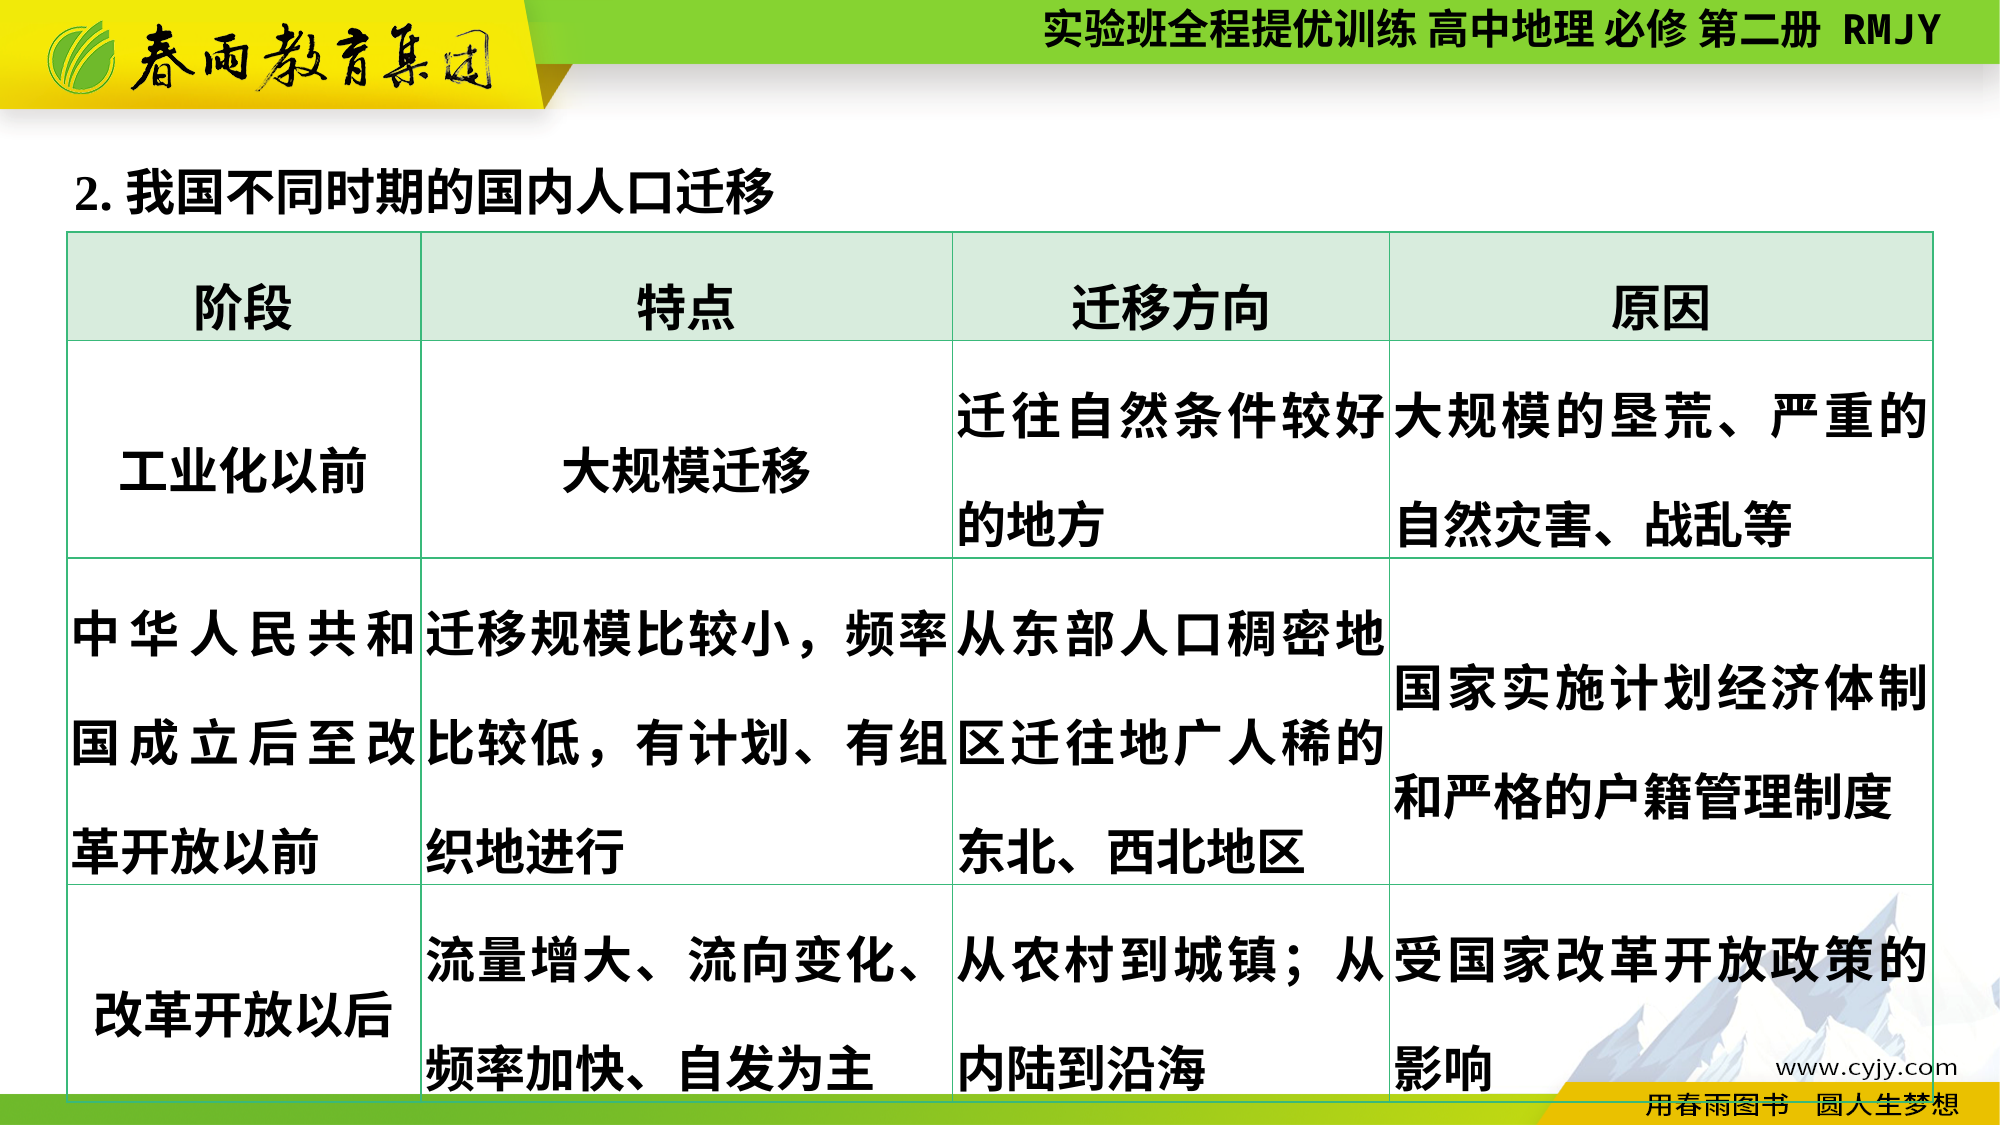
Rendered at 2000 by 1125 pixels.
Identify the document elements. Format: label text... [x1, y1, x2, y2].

table_cell 从东部人口稠密地区迁往地广人稀的东北、西北地区 [953, 559, 1389, 884]
table_cell 从农村到城镇；从内陆到沿海 [953, 885, 1389, 1101]
table_cell 迁往自然条件较好的地方 [953, 341, 1389, 557]
table_cell 中华人民共和国成立后至改革开放以前 [68, 559, 420, 884]
table_header 迁移方向 [953, 233, 1389, 340]
picture [0, 0, 2000, 1125]
table_header 原因 [1390, 233, 1932, 340]
table_cell 受国家改革开放政策的影响 [1390, 885, 1932, 1101]
table_cell 大规模迁移 [422, 341, 952, 557]
table_cell 改革开放以后 [68, 885, 420, 1101]
table_cell 迁移规模比较小，频率比较低，有计划、有组织地进行 [422, 559, 952, 884]
list 2.我国不同时期的国内人口迁移 [59, 122, 1944, 217]
table_cell 国家实施计划经济体制和严格的户籍管理制度 [1390, 559, 1932, 884]
table_cell 大规模的垦荒、严重的自然灾害、战乱等 [1390, 341, 1932, 557]
table_cell 工业化以前 [68, 341, 420, 557]
table_header 阶段 [68, 233, 420, 340]
table_cell 流量增大、流向变化、频率加快、自发为主 [422, 885, 952, 1101]
table_header 特点 [422, 233, 952, 340]
